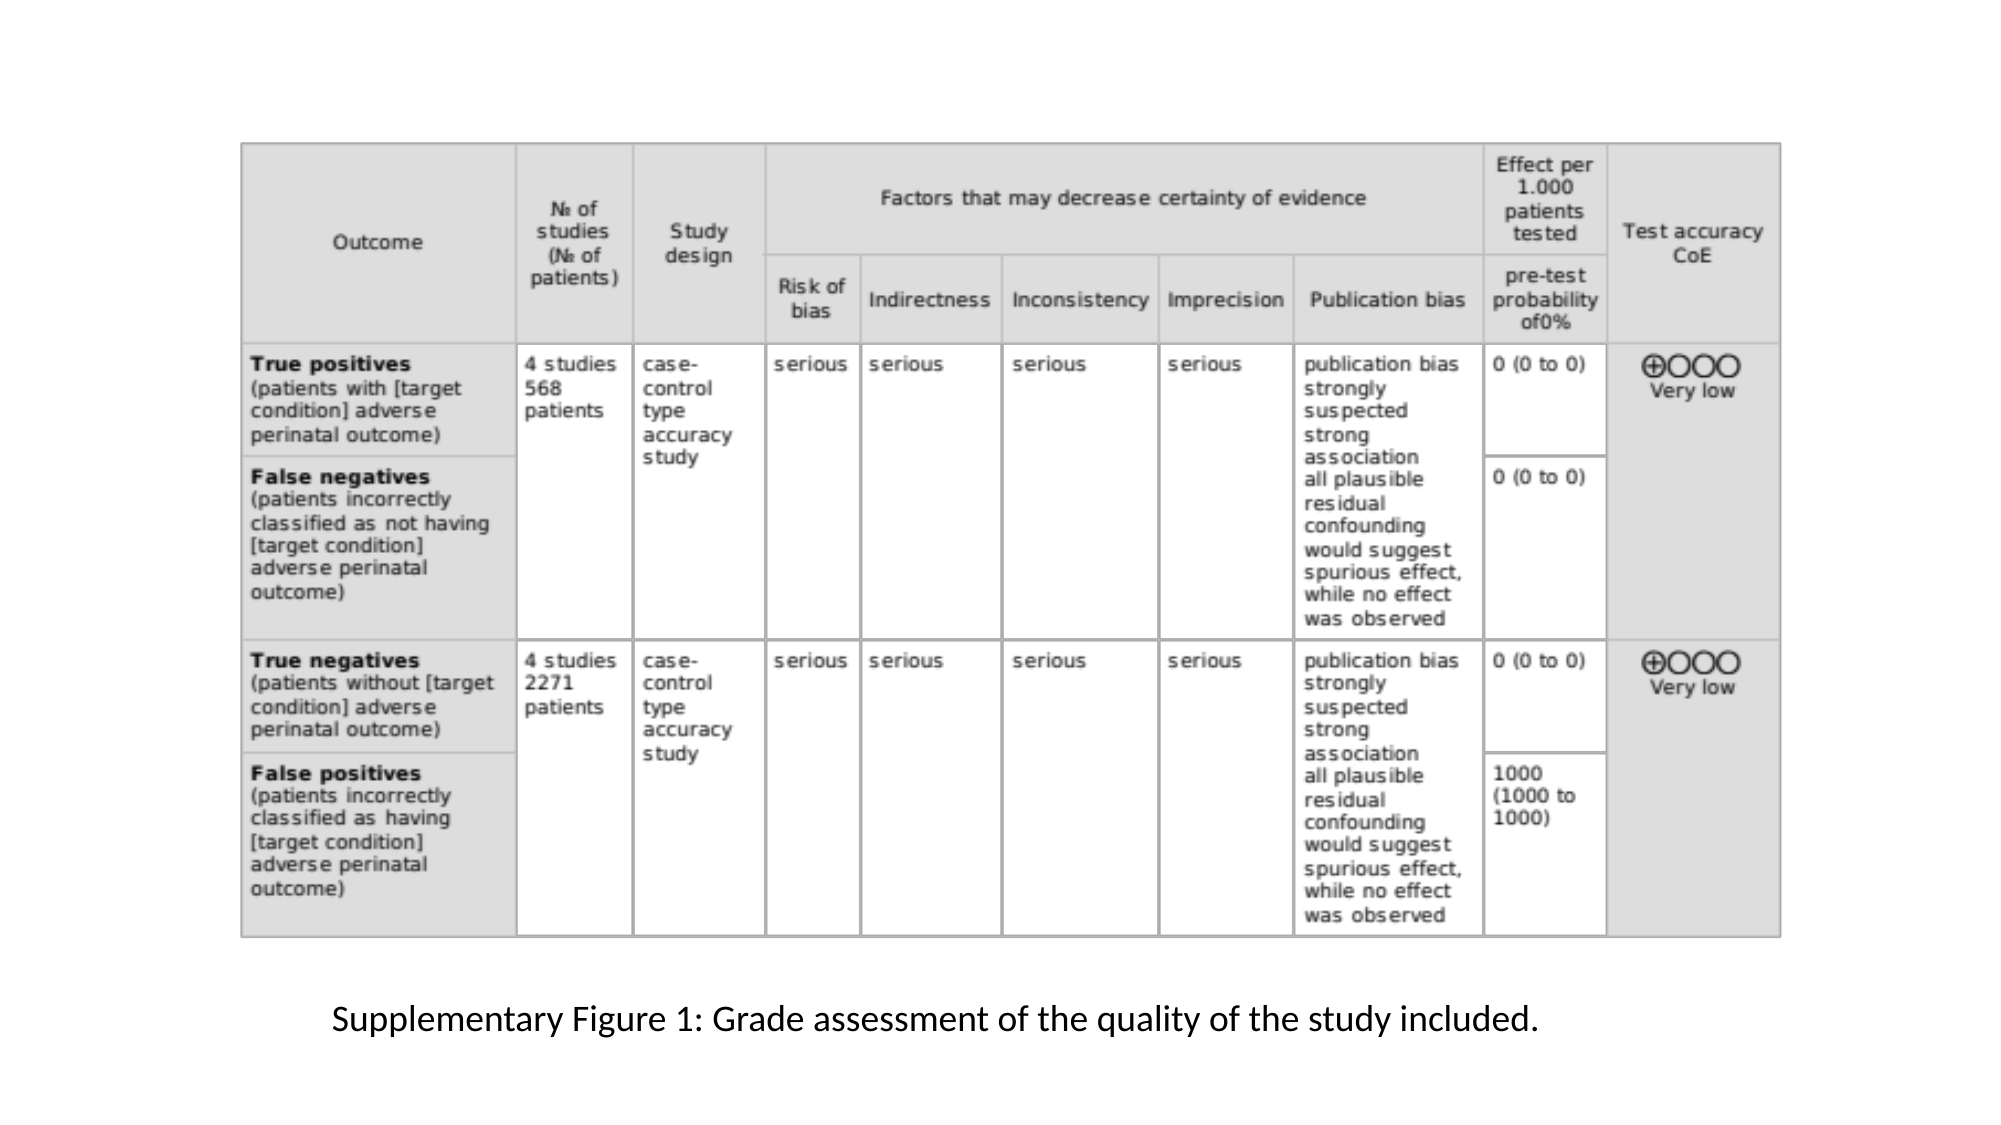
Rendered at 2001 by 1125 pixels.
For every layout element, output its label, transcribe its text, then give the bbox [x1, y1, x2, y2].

picture [235, 128, 1783, 987]
text_box Supplementary Figure 1: Grade assessment of the quality of the study included. [317, 987, 1557, 1046]
